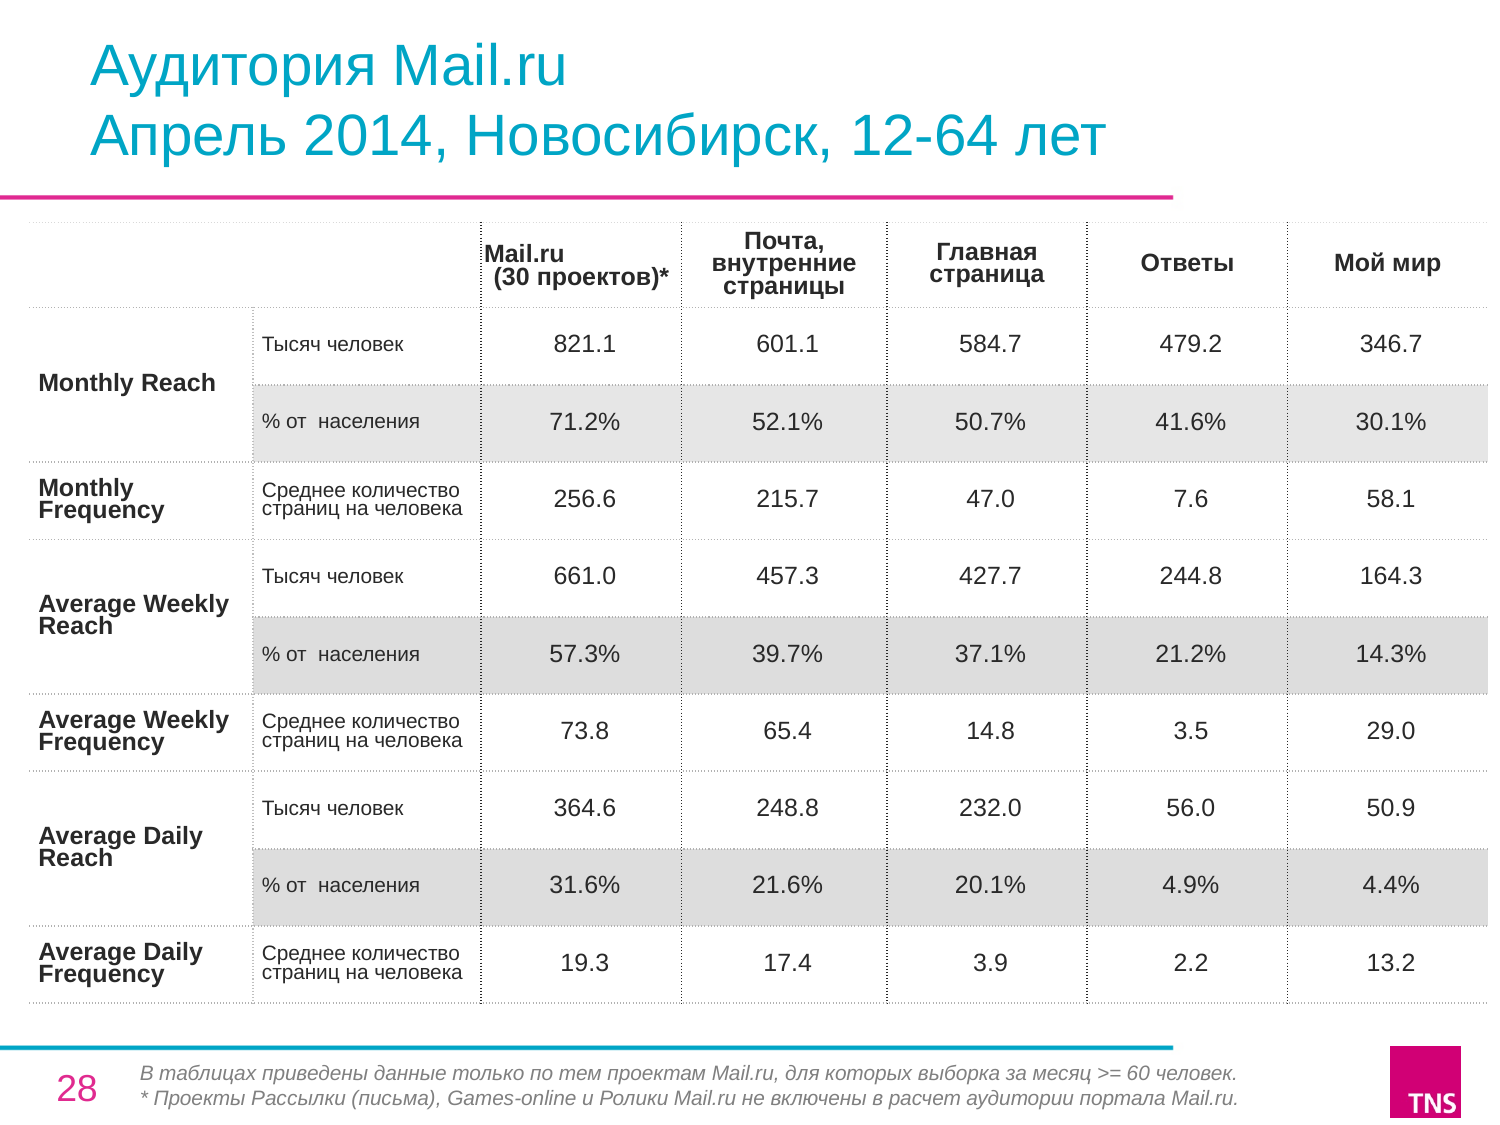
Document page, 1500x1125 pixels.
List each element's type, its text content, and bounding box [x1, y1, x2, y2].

table_header Ответы [1087, 223, 1288, 308]
table_cell 248.8 [682, 771, 887, 849]
table_cell 4.4% [1288, 849, 1488, 926]
table_cell 661.0 [481, 539, 682, 617]
table_cell 21.6% [682, 849, 887, 926]
table_cell % от населения [253, 849, 481, 926]
table_cell 73.8 [481, 694, 682, 771]
table_cell 56.0 [1087, 771, 1288, 849]
table_cell 41.6% [1087, 385, 1288, 462]
table_cell 427.7 [887, 539, 1087, 617]
table_cell Average Weekly Frequency [29, 694, 253, 771]
table_cell 52.1% [682, 385, 887, 462]
table_cell Average Daily Frequency [29, 926, 253, 1003]
table_cell Тысяч человек [253, 308, 481, 385]
table_cell 71.2% [481, 385, 682, 462]
table_header Почта, внутренние страницы [682, 223, 887, 308]
table_cell 14.3% [1288, 617, 1488, 694]
table_cell 821.1 [481, 308, 682, 385]
table_cell 13.2 [1288, 926, 1488, 1003]
table_cell 20.1% [887, 849, 1087, 926]
table_cell 37.1% [887, 617, 1087, 694]
table_cell 457.3 [682, 539, 887, 617]
table_cell 30.1% [1288, 385, 1488, 462]
table_cell Monthly Frequency [29, 462, 253, 539]
table_cell Average Weekly Reach [29, 539, 253, 694]
table_cell 256.6 [481, 462, 682, 539]
title Аудитория Mail.ru Апрель 2014, Новосибирск, 12-64 лет [74, 8, 1476, 187]
table_cell 244.8 [1087, 539, 1288, 617]
table_cell 479.2 [1087, 308, 1288, 385]
table_cell % от населения [253, 385, 481, 462]
table_cell 346.7 [1288, 308, 1488, 385]
table_cell 19.3 [481, 926, 682, 1003]
table_cell Average Daily Reach [29, 771, 253, 926]
table_cell 2.2 [1087, 926, 1288, 1003]
table_cell 29.0 [1288, 694, 1488, 771]
slide_number 28 [40, 1055, 392, 1125]
table_cell 4.9% [1087, 849, 1288, 926]
table_cell 3.9 [887, 926, 1087, 1003]
table_header Главная страница [887, 223, 1087, 308]
table_cell 58.1 [1288, 462, 1488, 539]
table_cell 65.4 [682, 694, 887, 771]
table_cell 3.5 [1087, 694, 1288, 771]
table_cell 21.2% [1087, 617, 1288, 694]
table_cell Monthly Reach [29, 308, 253, 462]
table_cell 364.6 [481, 771, 682, 849]
table_cell Тысяч человек [253, 539, 481, 617]
text_box В таблицах приведены данные только по тем проектам Mail.ru, для которых выборка за месяц >= 60 человек. * Проекты Рассылки (письма), Games-online и Ролики Mail.ru не включены в расчет аудитории портала Mail.ru. [124, 1052, 1463, 1117]
table_cell 215.7 [682, 462, 887, 539]
table_cell 47.0 [887, 462, 1087, 539]
table_cell 232.0 [887, 771, 1087, 849]
table_cell 584.7 [887, 308, 1087, 385]
table_cell 164.3 [1288, 539, 1488, 617]
table_cell Среднее количество страниц на человека [253, 926, 481, 1003]
table_cell 17.4 [682, 926, 887, 1003]
table_cell 31.6% [481, 849, 682, 926]
table_cell 601.1 [682, 308, 887, 385]
table_cell 7.6 [1087, 462, 1288, 539]
table_cell 39.7% [682, 617, 887, 694]
table_cell 50.7% [887, 385, 1087, 462]
table_header Mail.ru (30 проектов)* [481, 223, 682, 308]
table_cell 14.8 [887, 694, 1087, 771]
table_header Мой мир [1288, 223, 1488, 308]
table_cell 50.9 [1288, 771, 1488, 849]
table_cell Среднее количество страниц на человека [253, 462, 481, 539]
table_cell Тысяч человек [253, 771, 481, 849]
table_cell % от населения [253, 617, 481, 694]
picture [0, 0, 1500, 1125]
table_header [29, 223, 481, 308]
table_cell Среднее количество страниц на человека [253, 694, 481, 771]
table_cell 57.3% [481, 617, 682, 694]
